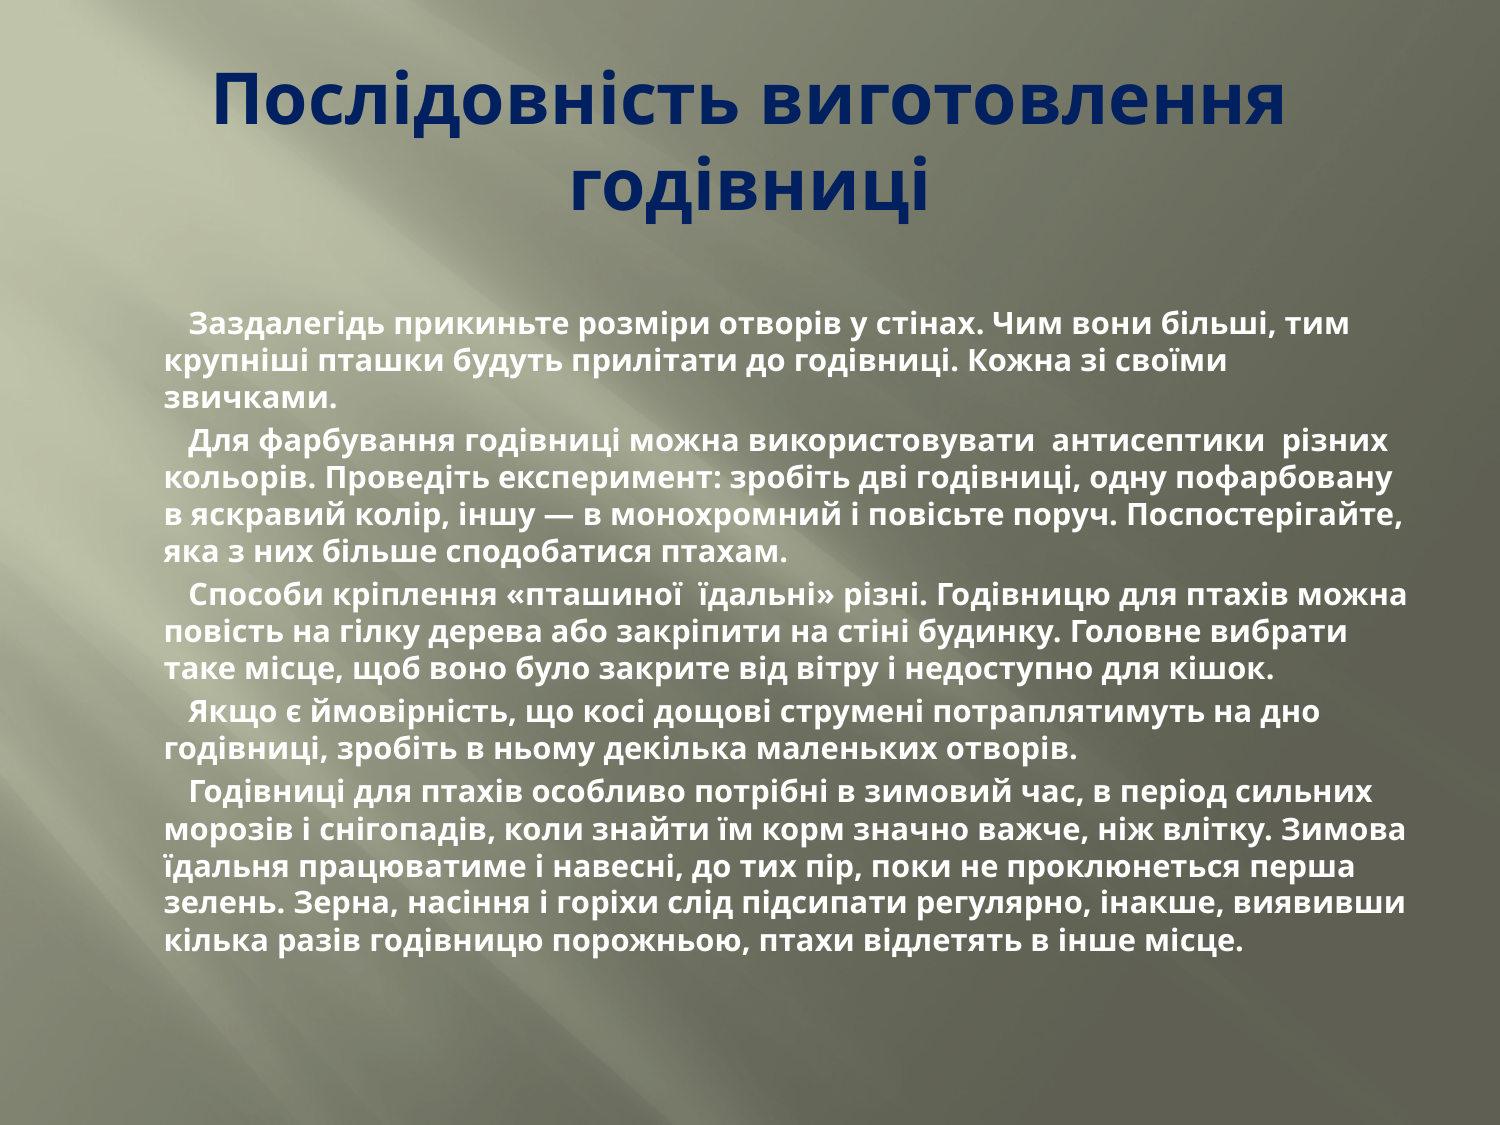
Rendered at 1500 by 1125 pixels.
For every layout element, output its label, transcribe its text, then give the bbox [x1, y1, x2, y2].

title Послідовність виготовлення годівниці [75, 45, 1425, 233]
list Заздалегідь прикиньте розміри отворів у стінах. Чим вони більші, тим крупніші пташки будуть прилітати до годівниці. Кожна зі своїми звичками. Для фарбування годівниці можна використовувати антисептики різних кольорів. Проведіть експеримент: зробіть дві годівниці, одну пофарбовану в яскравий колір, іншу — в монохромний і повісьте поруч. Поспостерігайте, яка з них більше сподобатися птахам. Способи кріплення «пташиної їдальні» різні. Годівницю для птахів можна повість на гілку дерева або закріпити на стіні будинку. Головне вибрати таке місце, щоб воно було закрите від вітру і недоступно для кішок. Якщо є ймовірність, що косі дощові струмені потраплятимуть на дно годівниці, зробіть в ньому декілька маленьких отворів. Годівниці для птахів особливо потрібні в зимовий час, в період сильних морозів і снігопадів, коли знайти їм корм значно важче, ніж влітку. Зимова їдальня працюватиме і навесні, до тих пір, поки не проклюнеться перша зелень. Зерна, насіння і горіхи слід підсипати регулярно, інакше, виявивши кілька разів годівницю порожньою, птахи відлетять в інше місце. [75, 262, 1425, 1035]
